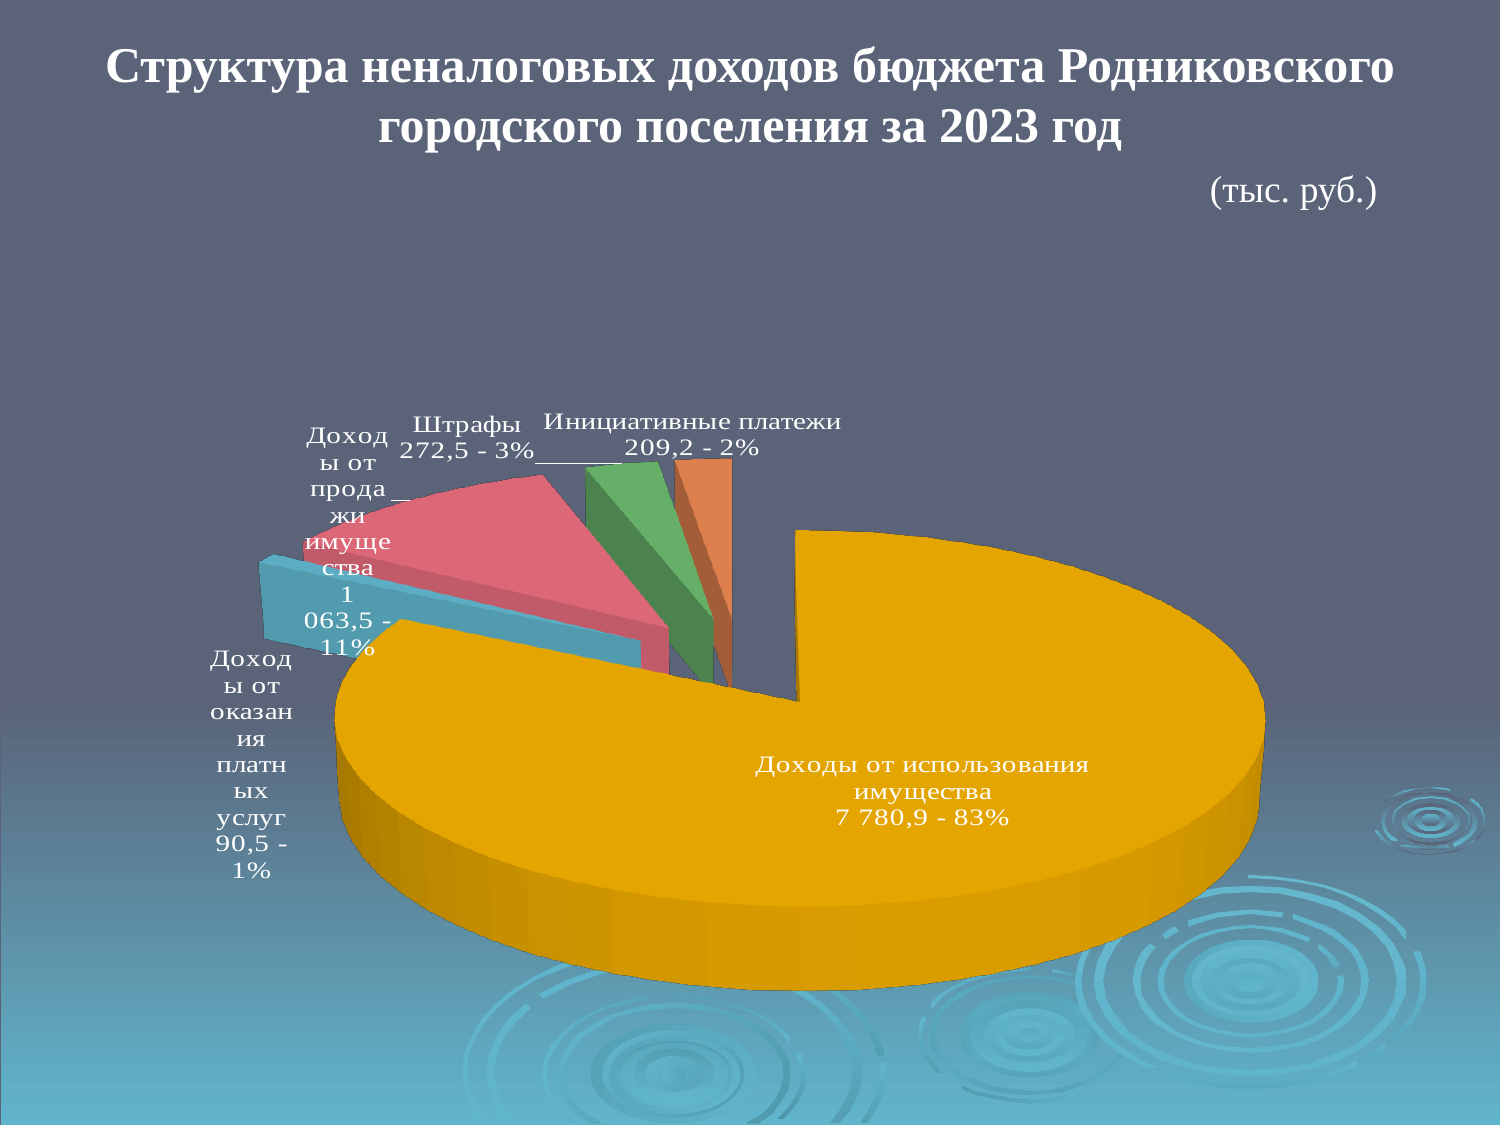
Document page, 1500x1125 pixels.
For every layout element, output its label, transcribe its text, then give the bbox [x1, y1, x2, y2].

chart [87, 262, 1438, 1006]
title Структура неналоговых доходов бюджета Родниковского городского поселения за 2023 год (тыс. руб.) [74, 12, 1426, 233]
